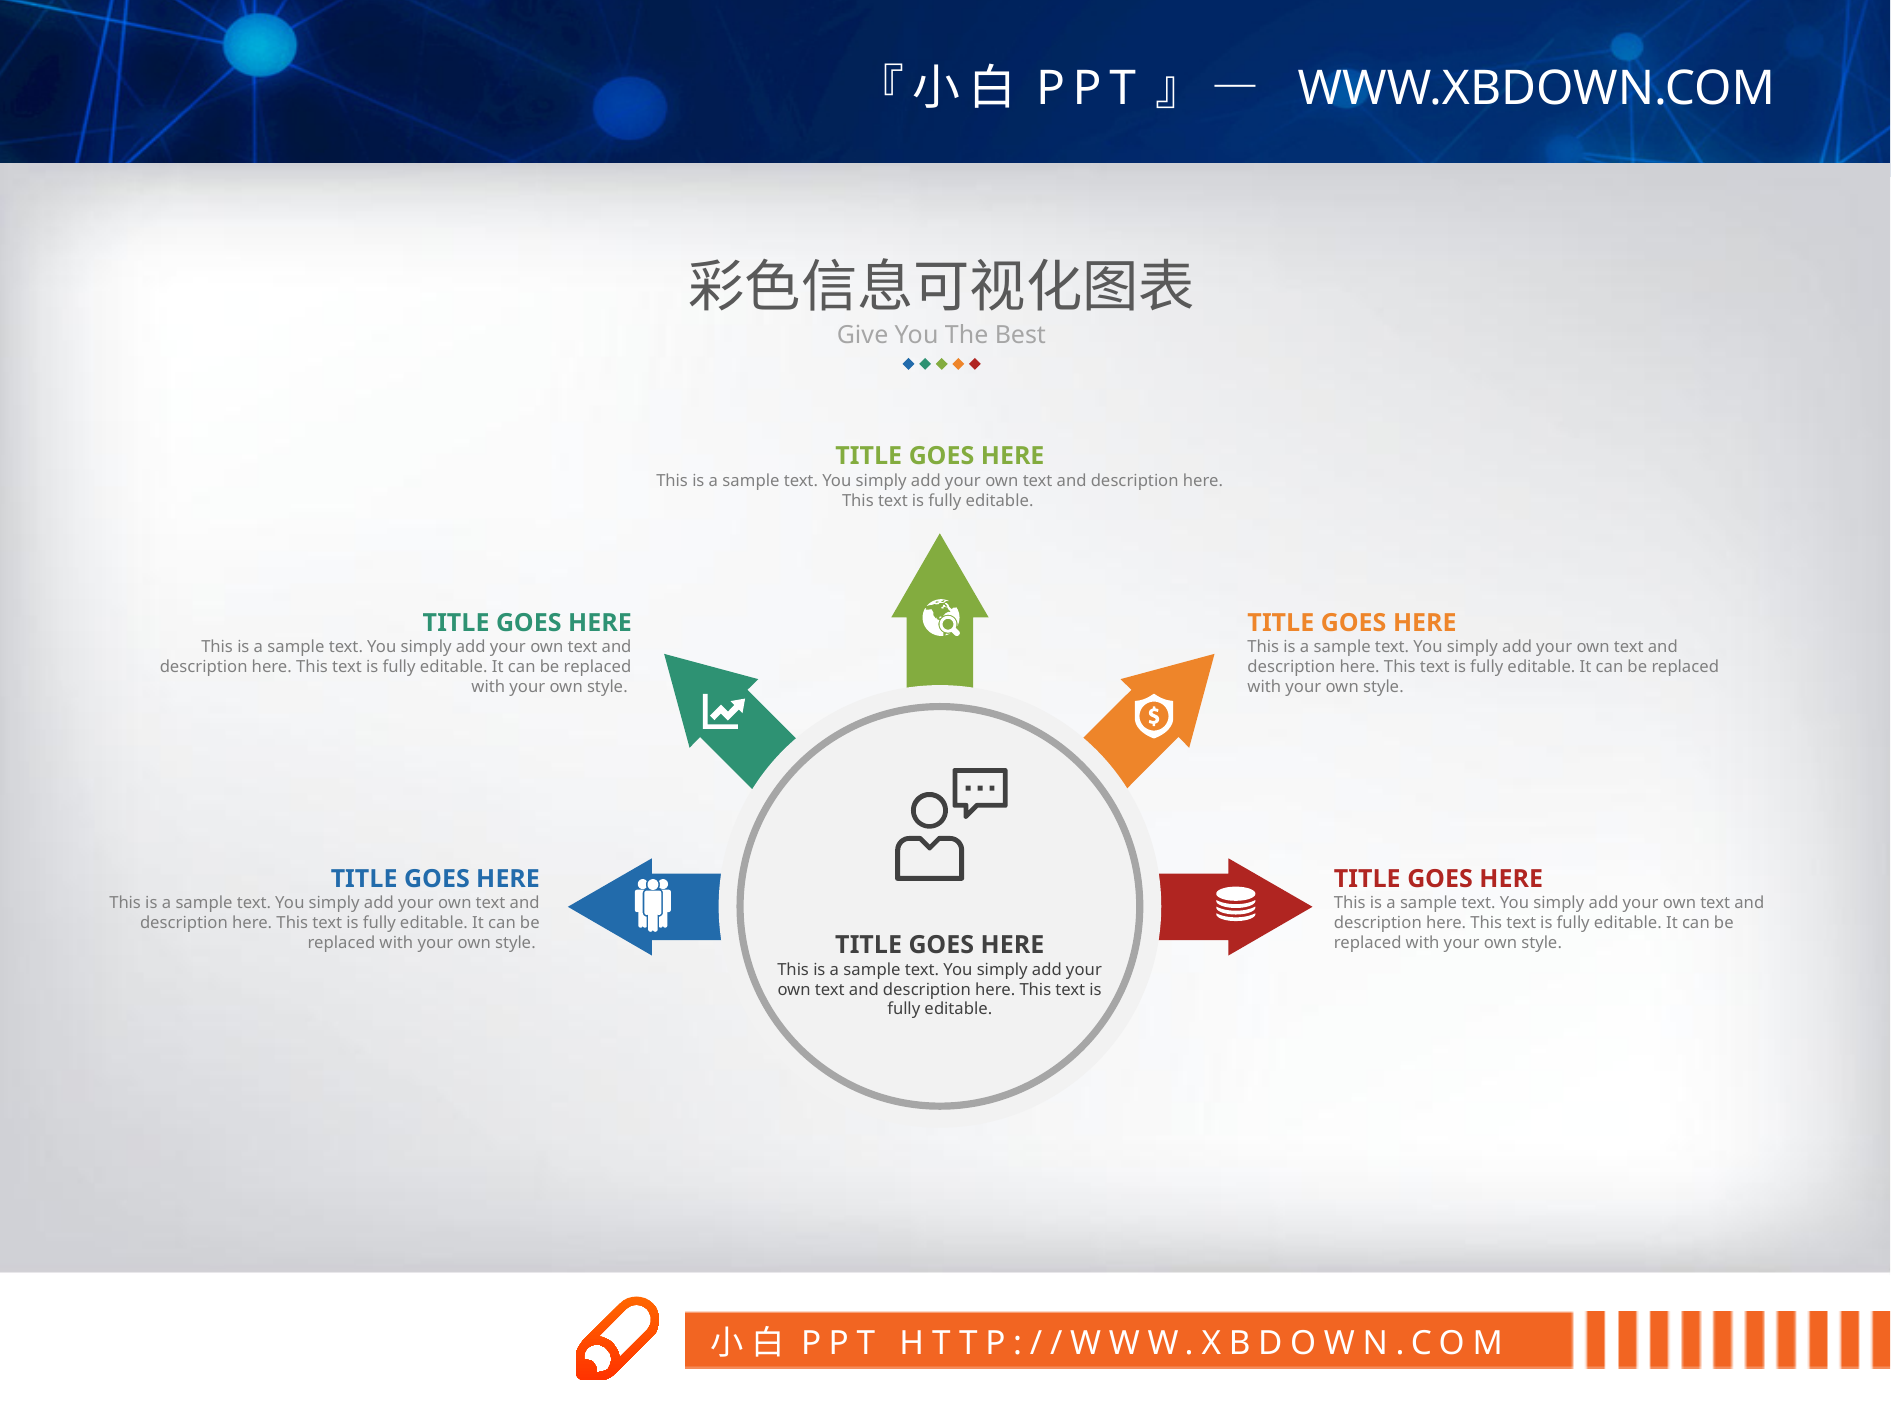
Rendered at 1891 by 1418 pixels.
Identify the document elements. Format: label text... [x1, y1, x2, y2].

text_box [1120, 653, 1215, 748]
text_box [567, 858, 713, 956]
picture [0, 0, 1891, 1275]
text_box TITLE GOES HERE This is a sample text. You simply add your own text and description here. This text is fully editable. It can be replaced with your own style. [137, 605, 633, 696]
picture [685, 1311, 1891, 1369]
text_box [1216, 886, 1256, 922]
text_box TITLE GOES HERE This is a sample text. You simply add your own text and description here. This text is fully editable. [650, 439, 1230, 510]
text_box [922, 598, 961, 637]
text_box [634, 878, 671, 932]
text_box TITLE GOES HERE This is a sample text. You simply add your own text and description here. This text is fully editable. It can be replaced with your own style. [96, 861, 541, 952]
text_box 彩色信息可视化图表 [677, 244, 1207, 323]
text_box [664, 653, 759, 750]
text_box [902, 357, 982, 371]
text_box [702, 693, 746, 730]
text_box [895, 767, 1008, 882]
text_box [718, 684, 1162, 1128]
text_box [1166, 858, 1313, 956]
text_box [1134, 693, 1174, 739]
text_box TITLE GOES HERE This is a sample text. You simply add your own text and description here. This text is fully editable. It can be replaced with your own style. [1333, 861, 1784, 952]
text_box [891, 533, 989, 683]
text_box TITLE GOES HERE This is a sample text. You simply add your own text and description here. This text is fully editable. It can be replaced with your own style. [1247, 605, 1742, 696]
text_box Give You The Best [825, 313, 1058, 355]
